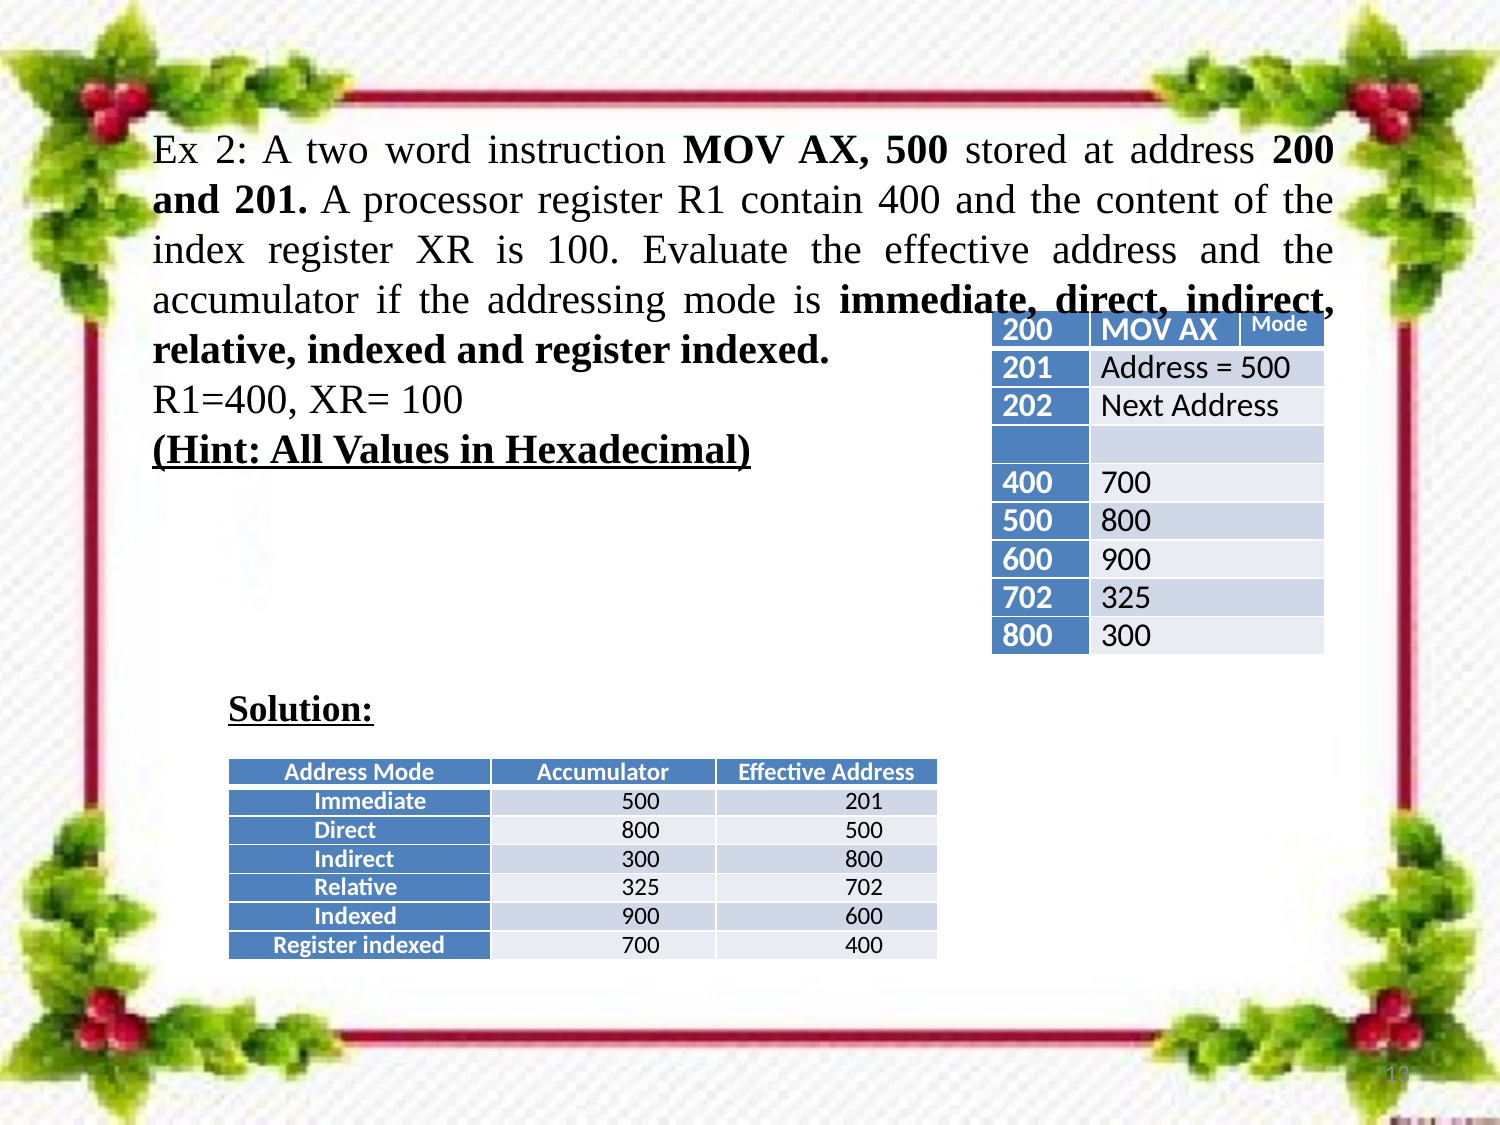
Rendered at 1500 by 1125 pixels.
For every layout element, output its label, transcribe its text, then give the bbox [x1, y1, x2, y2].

table_cell 500 [492, 790, 715, 815]
table_cell 900 [1091, 541, 1324, 577]
table_cell 702 [717, 874, 937, 901]
table_cell 400 [717, 932, 937, 959]
table_cell 500 [717, 817, 937, 844]
table_header Address Mode [229, 759, 490, 784]
table_header Accumulator [492, 759, 715, 784]
table_cell 800 [717, 845, 937, 873]
text_box Solution: [213, 676, 389, 737]
table_cell 800 [992, 617, 1089, 654]
table_cell 300 [1091, 617, 1324, 654]
table_cell Indexed [229, 903, 490, 930]
table_cell 800 [492, 817, 715, 844]
table_cell 700 [492, 932, 715, 959]
table_header Effective Address [717, 759, 937, 784]
slide_number 13 [1074, 1042, 1425, 1103]
table_cell 201 [717, 790, 937, 815]
table_cell Indirect [229, 845, 490, 873]
table_cell Immediate [229, 790, 490, 815]
table_cell Direct [229, 817, 490, 844]
table_cell Register indexed [229, 932, 490, 959]
table_cell 702 [992, 579, 1089, 616]
picture [0, 0, 1500, 1125]
text_box [407, 461, 1500, 537]
table_cell 325 [492, 874, 715, 901]
table_cell 325 [1091, 579, 1324, 616]
table_cell 600 [717, 903, 937, 930]
table_cell 900 [492, 903, 715, 930]
table_cell 300 [492, 845, 715, 873]
text_box Ex 2: A two word instruction MOV AX, 500 stored at address 200 and 201. A processor register R1 contain 400 and the content of the index register XR is 100. Evaluate the effective address and the accumulator if the addressing mode is immediate, direct, indirect, relative, indexed and register indexed. R1=400, XR= 100 (Hint: All Values in Hexadecimal) [137, 114, 1351, 480]
table_cell Relative [229, 874, 490, 901]
table_cell 600 [992, 541, 1089, 577]
